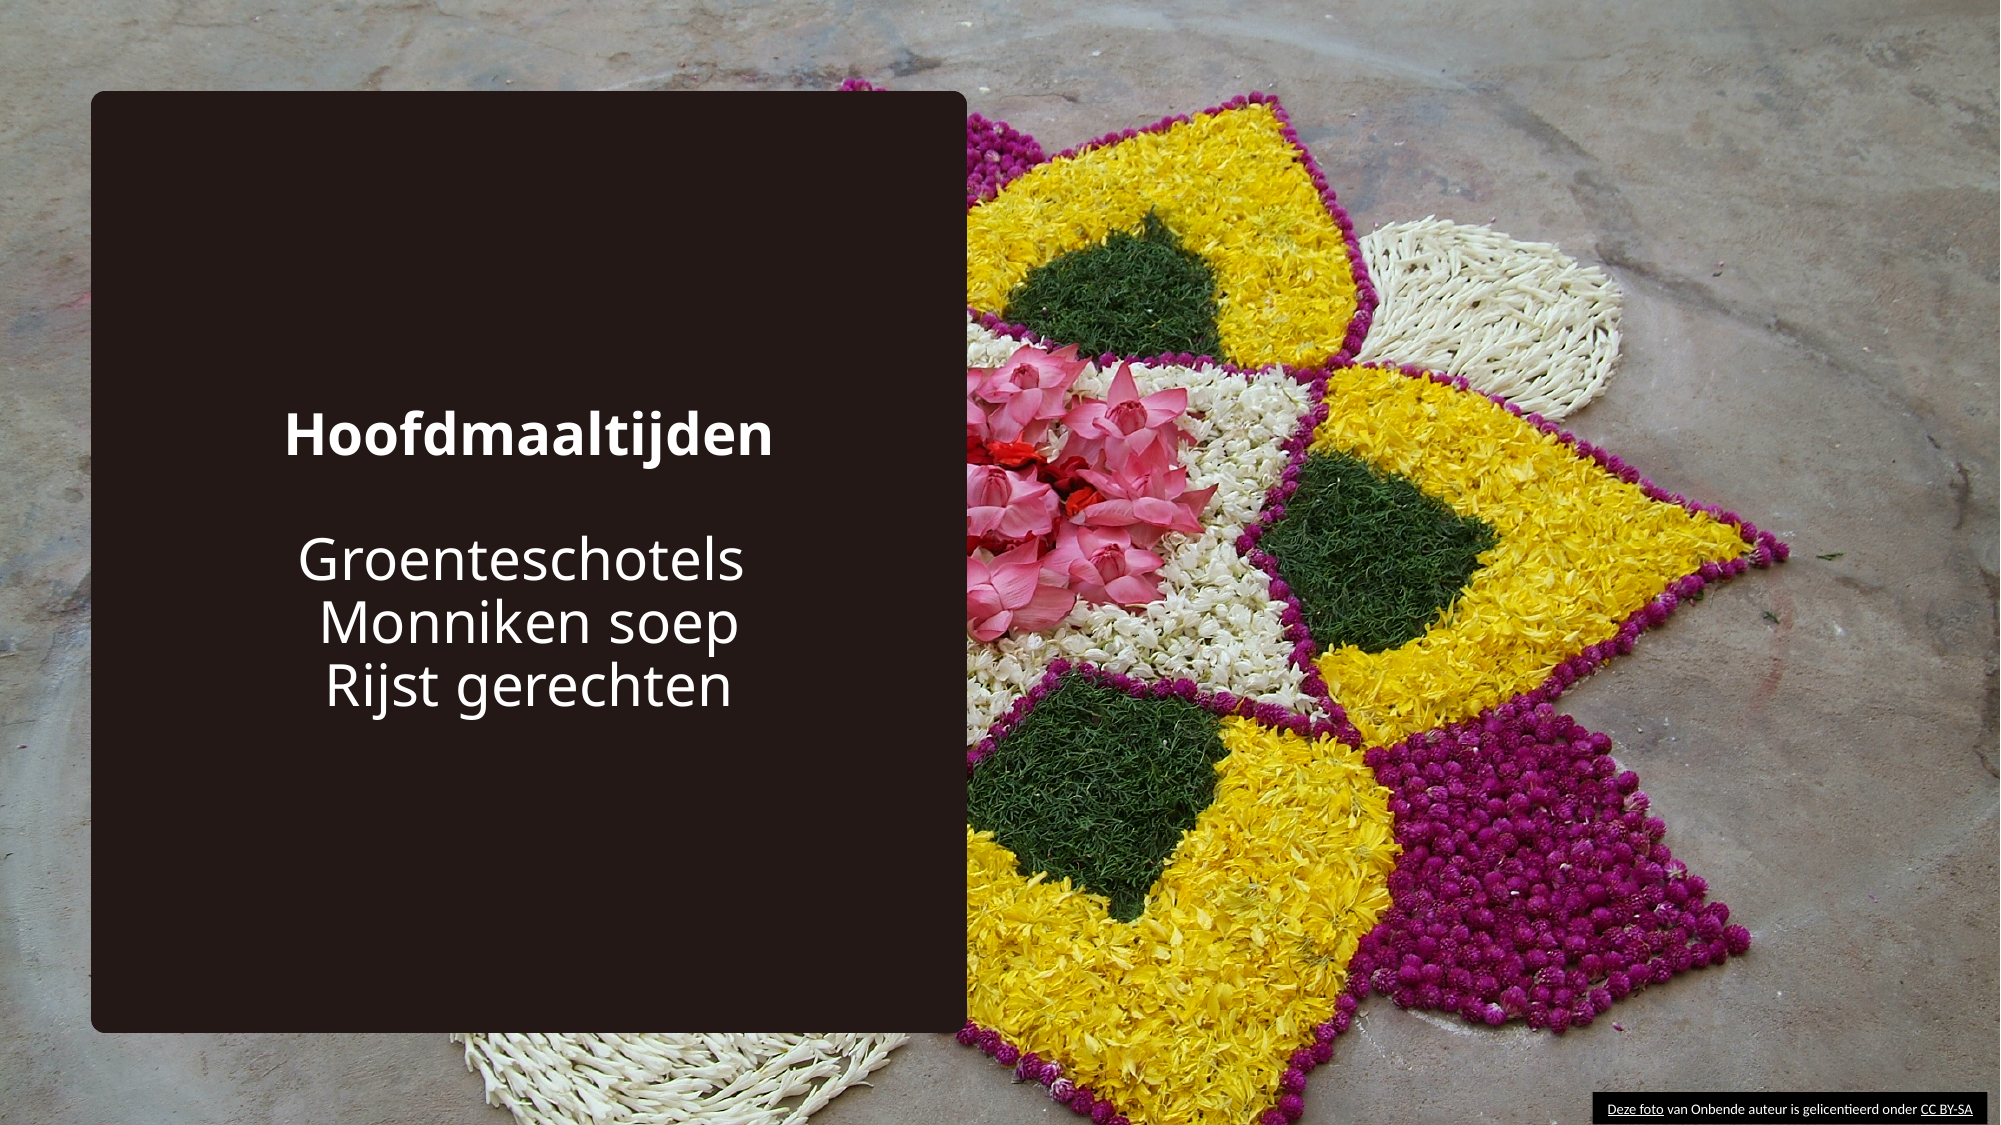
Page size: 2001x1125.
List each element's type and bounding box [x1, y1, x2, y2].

list [0, 0, 2000, 1125]
